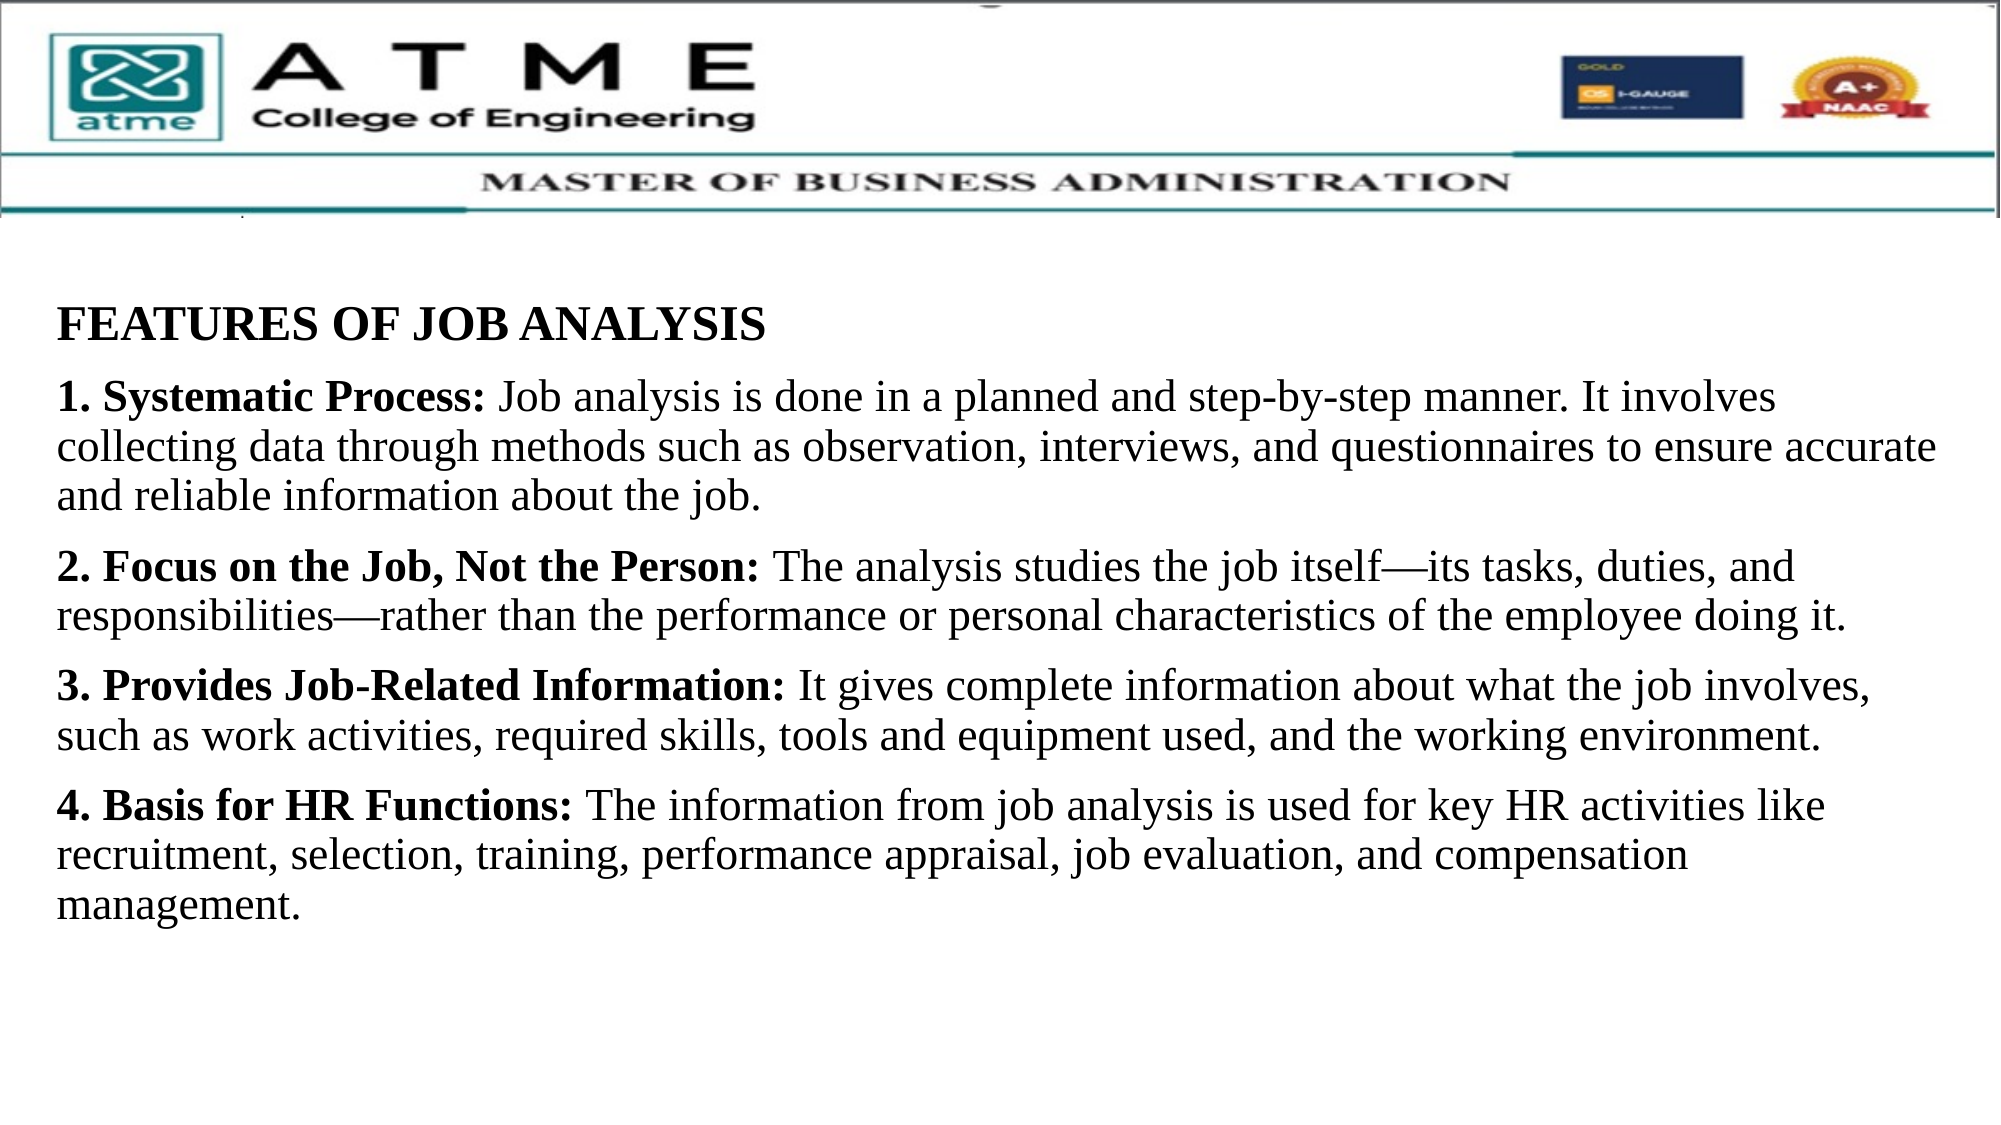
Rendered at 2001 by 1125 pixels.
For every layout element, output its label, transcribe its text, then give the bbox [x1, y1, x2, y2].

list FEATURES OF JOB ANALYSIS 1. Systematic Process: Job analysis is done in a planned and step-by-step manner. It involves collecting data through methods such as observation, interviews, and questionnaires to ensure accurate and reliable information about the job. 2. Focus on the Job, Not the Person: The analysis studies the job itself—its tasks, duties, and responsibilities—rather than the performance or personal characteristics of the employee doing it. 3. Provides Job-Related Information: It gives complete information about what the job involves, such as work activities, required skills, tools and equipment used, and the working environment. 4. Basis for HR Functions: The information from job analysis is used for key HR activities like recruitment, selection, training, performance appraisal, job evaluation, and compensation management. [41, 290, 1959, 1125]
picture [0, 0, 2000, 218]
